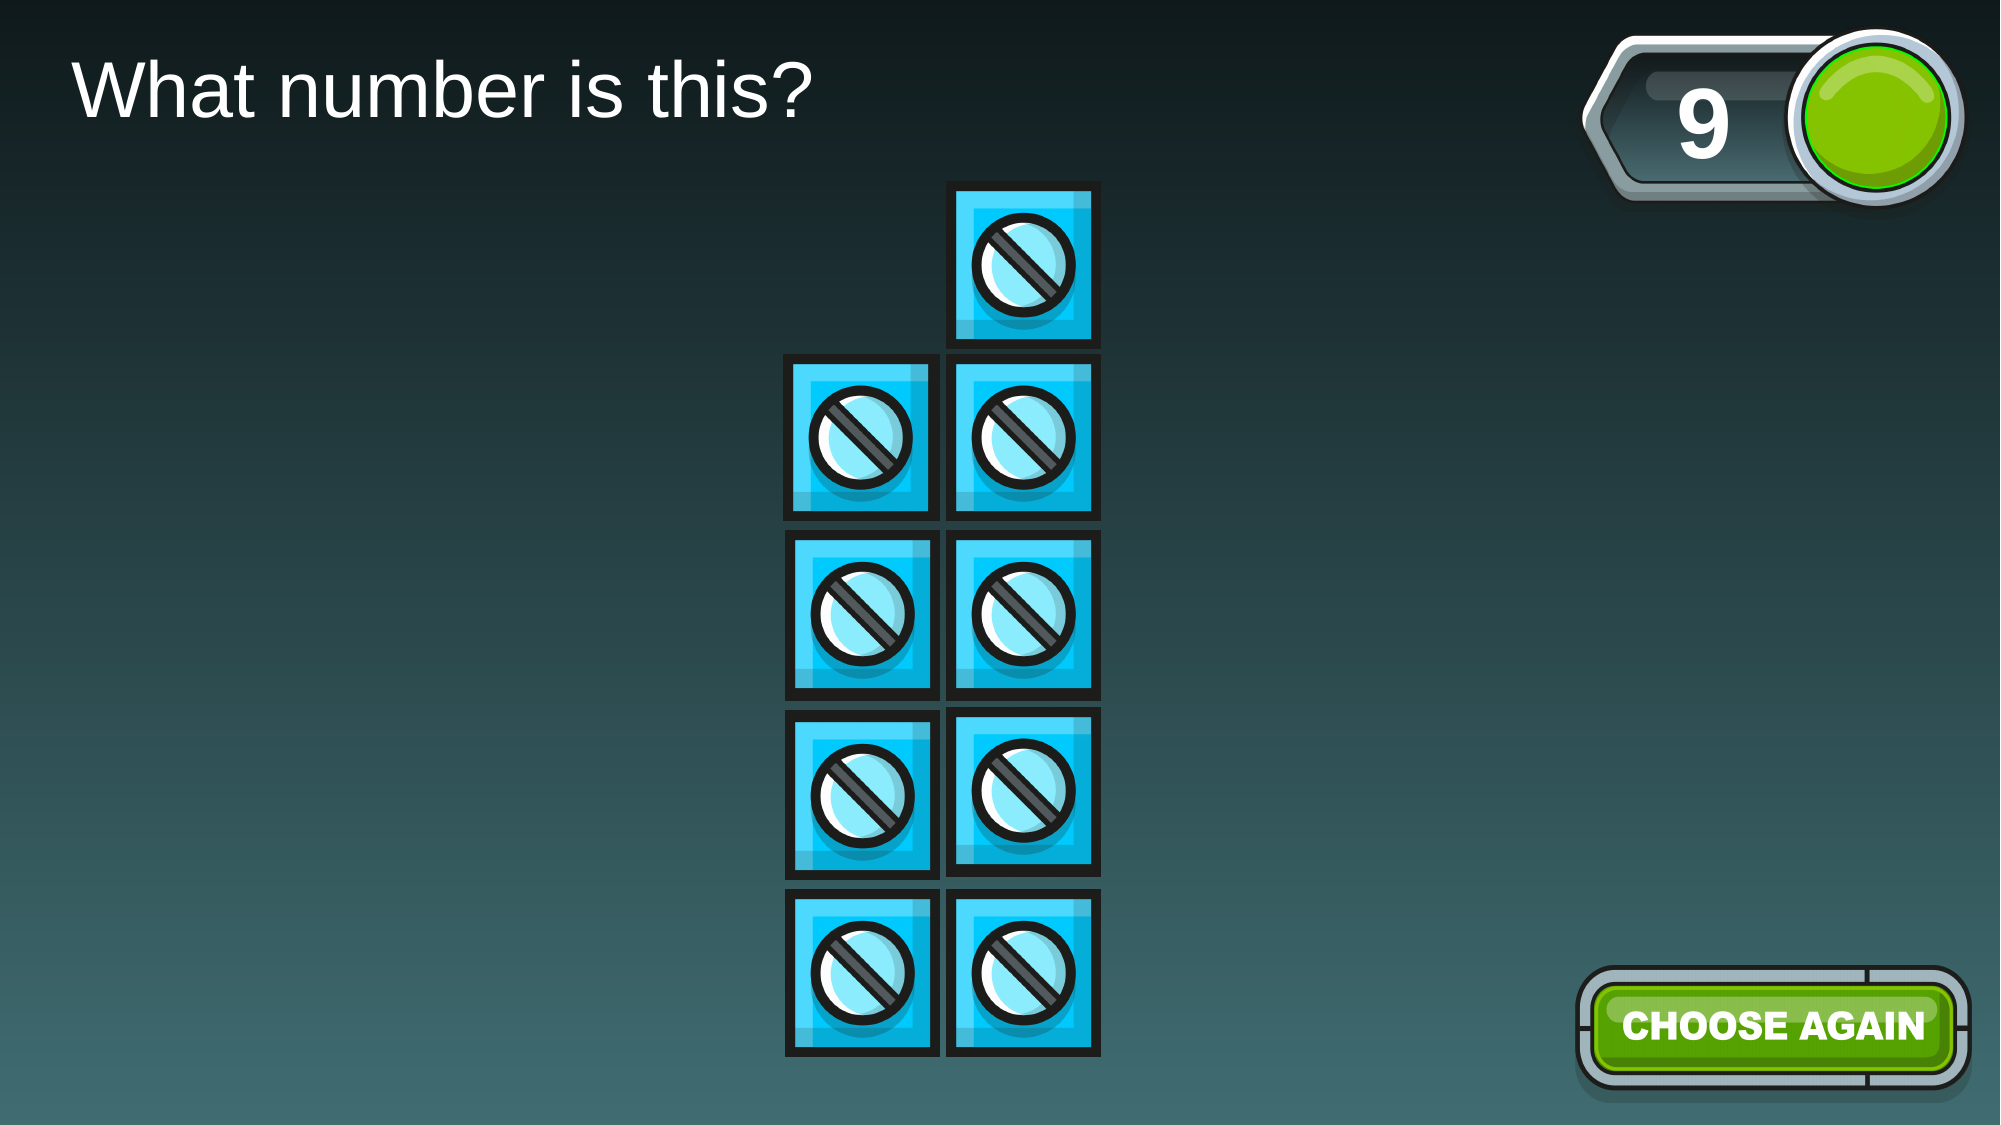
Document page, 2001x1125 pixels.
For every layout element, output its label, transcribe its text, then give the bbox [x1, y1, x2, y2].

picture [1575, 965, 1972, 1104]
text_box What number is this? [55, 30, 1093, 162]
picture [1575, 25, 1971, 221]
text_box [783, 180, 1101, 1057]
